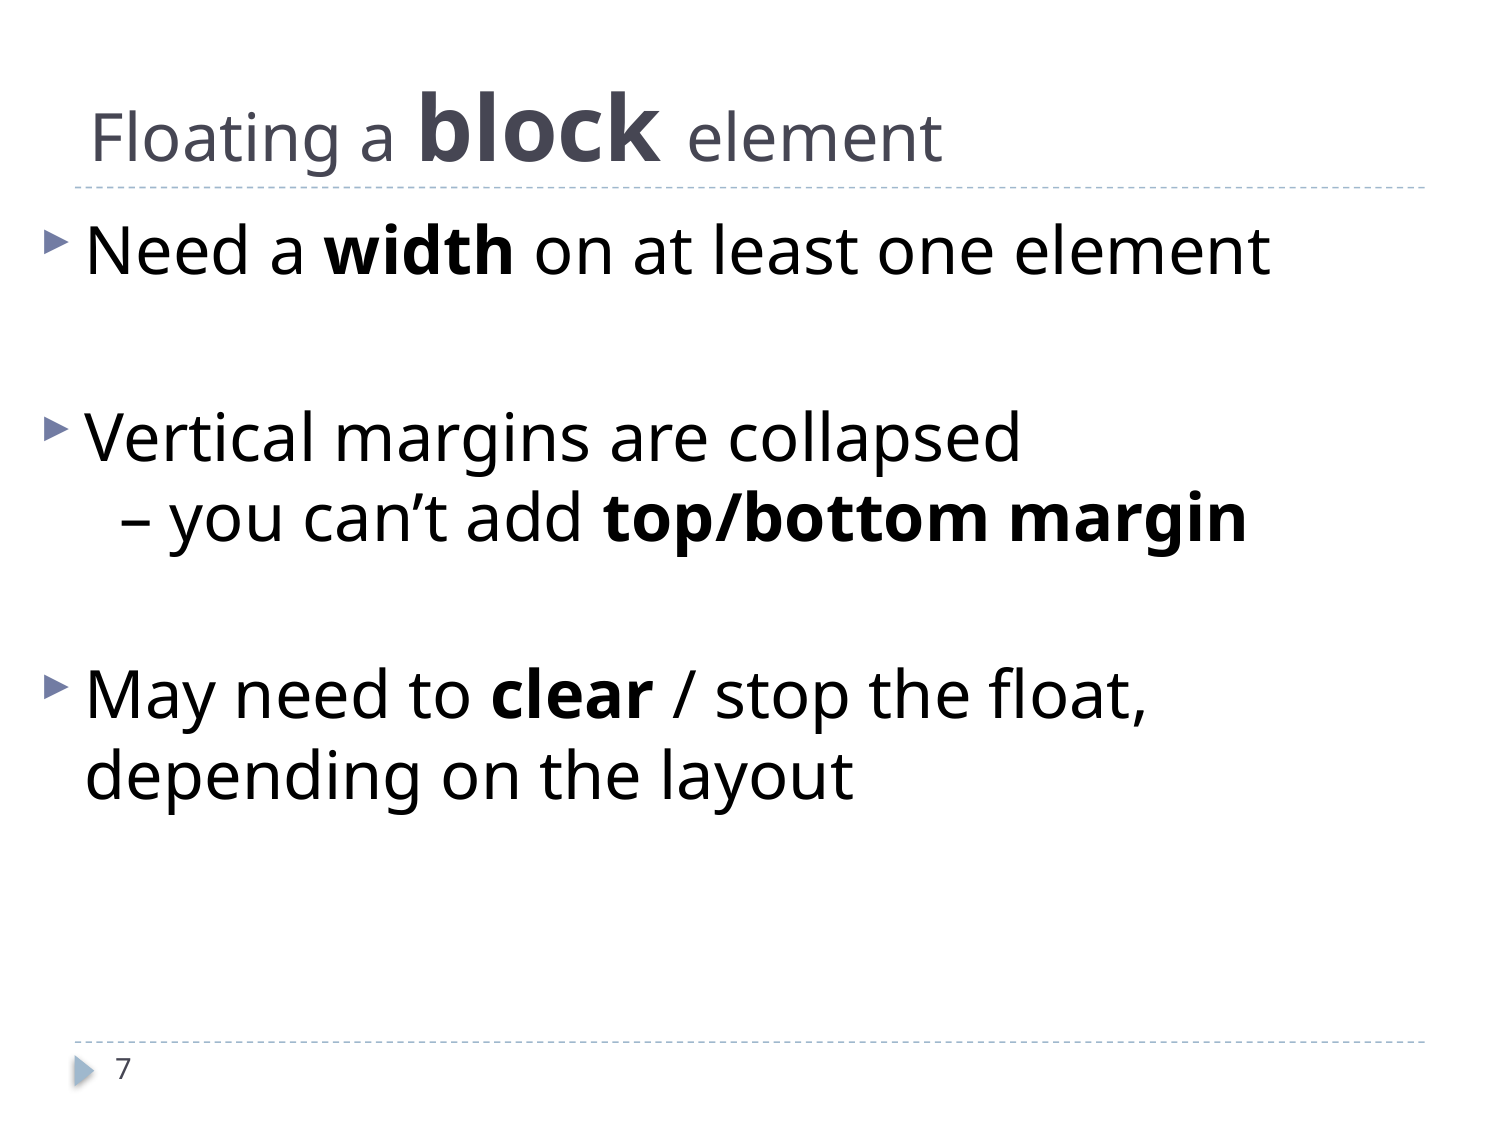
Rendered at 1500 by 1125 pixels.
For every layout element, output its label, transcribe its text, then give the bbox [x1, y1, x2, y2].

title Floating a block element [75, 24, 1425, 188]
list Need a width on at least one element Vertical margins are collapsed – you can’t add top/bottom margin May need to clear / stop the float, depending on the layout [24, 200, 1488, 1038]
slide_number 7 [100, 1042, 426, 1103]
